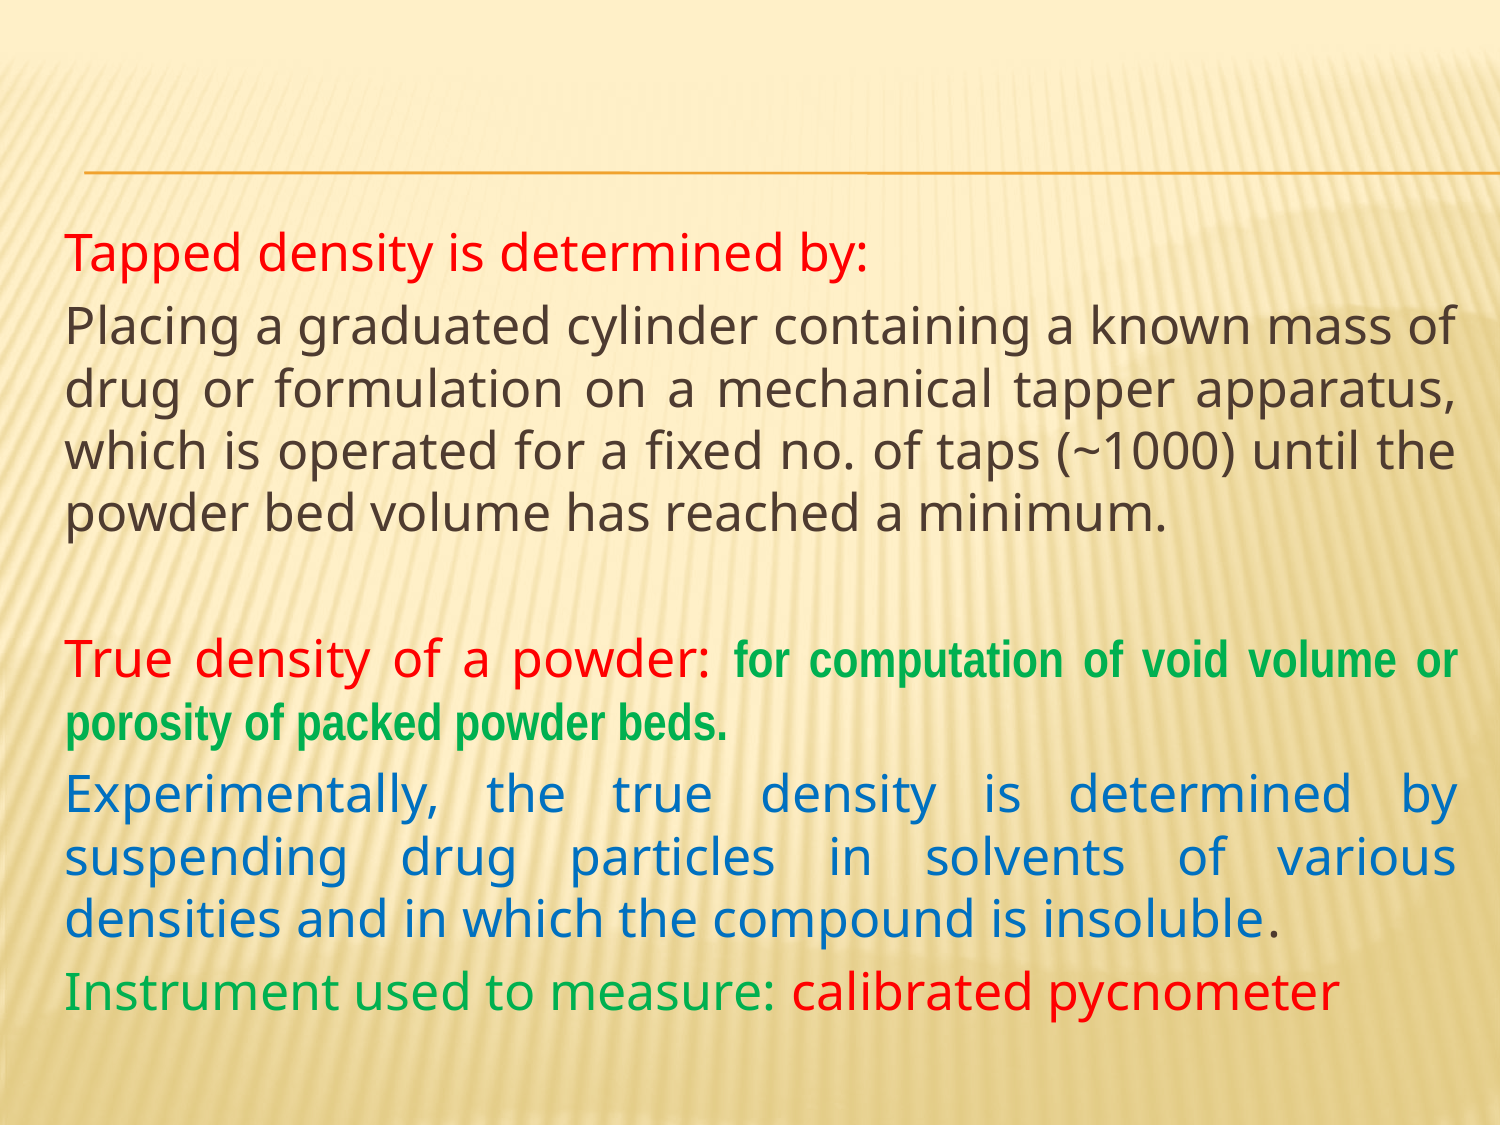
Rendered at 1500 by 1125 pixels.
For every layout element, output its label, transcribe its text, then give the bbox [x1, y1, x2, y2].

list Tapped density is determined by: Placing a graduated cylinder containing a known mass of drug or formulation on a mechanical tapper apparatus, which is operated for a fixed no. of taps (~1000) until the powder bed volume has reached a minimum. True density of a powder: for computation of void volume or porosity of packed powder beds. Experimentally, the true density is determined by suspending drug particles in solvents of various densities and in which the compound is insoluble. Instrument used to measure: calibrated pycnometer [50, 212, 1475, 1100]
